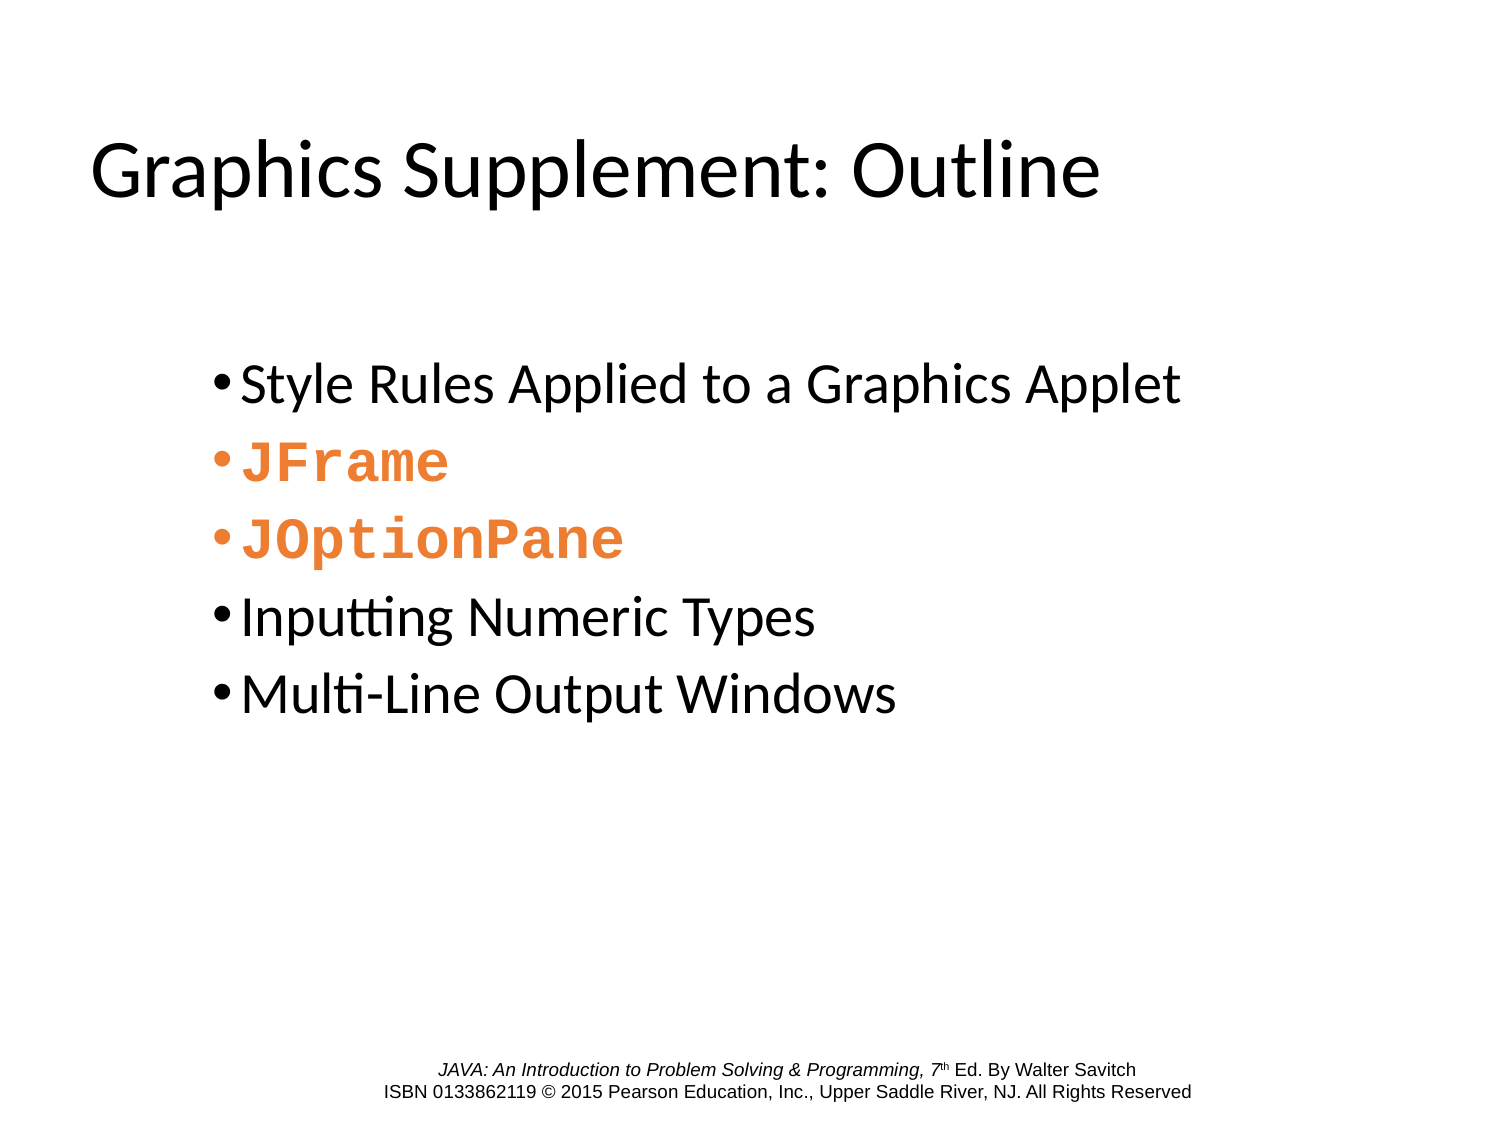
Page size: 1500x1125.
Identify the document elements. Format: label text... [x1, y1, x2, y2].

title Graphics Supplement: Outline [75, 45, 1500, 297]
list Style Rules Applied to a Graphics Applet JFrame JOptionPane Inputting Numeric Types Multi-Line Output Windows [197, 345, 1425, 1005]
